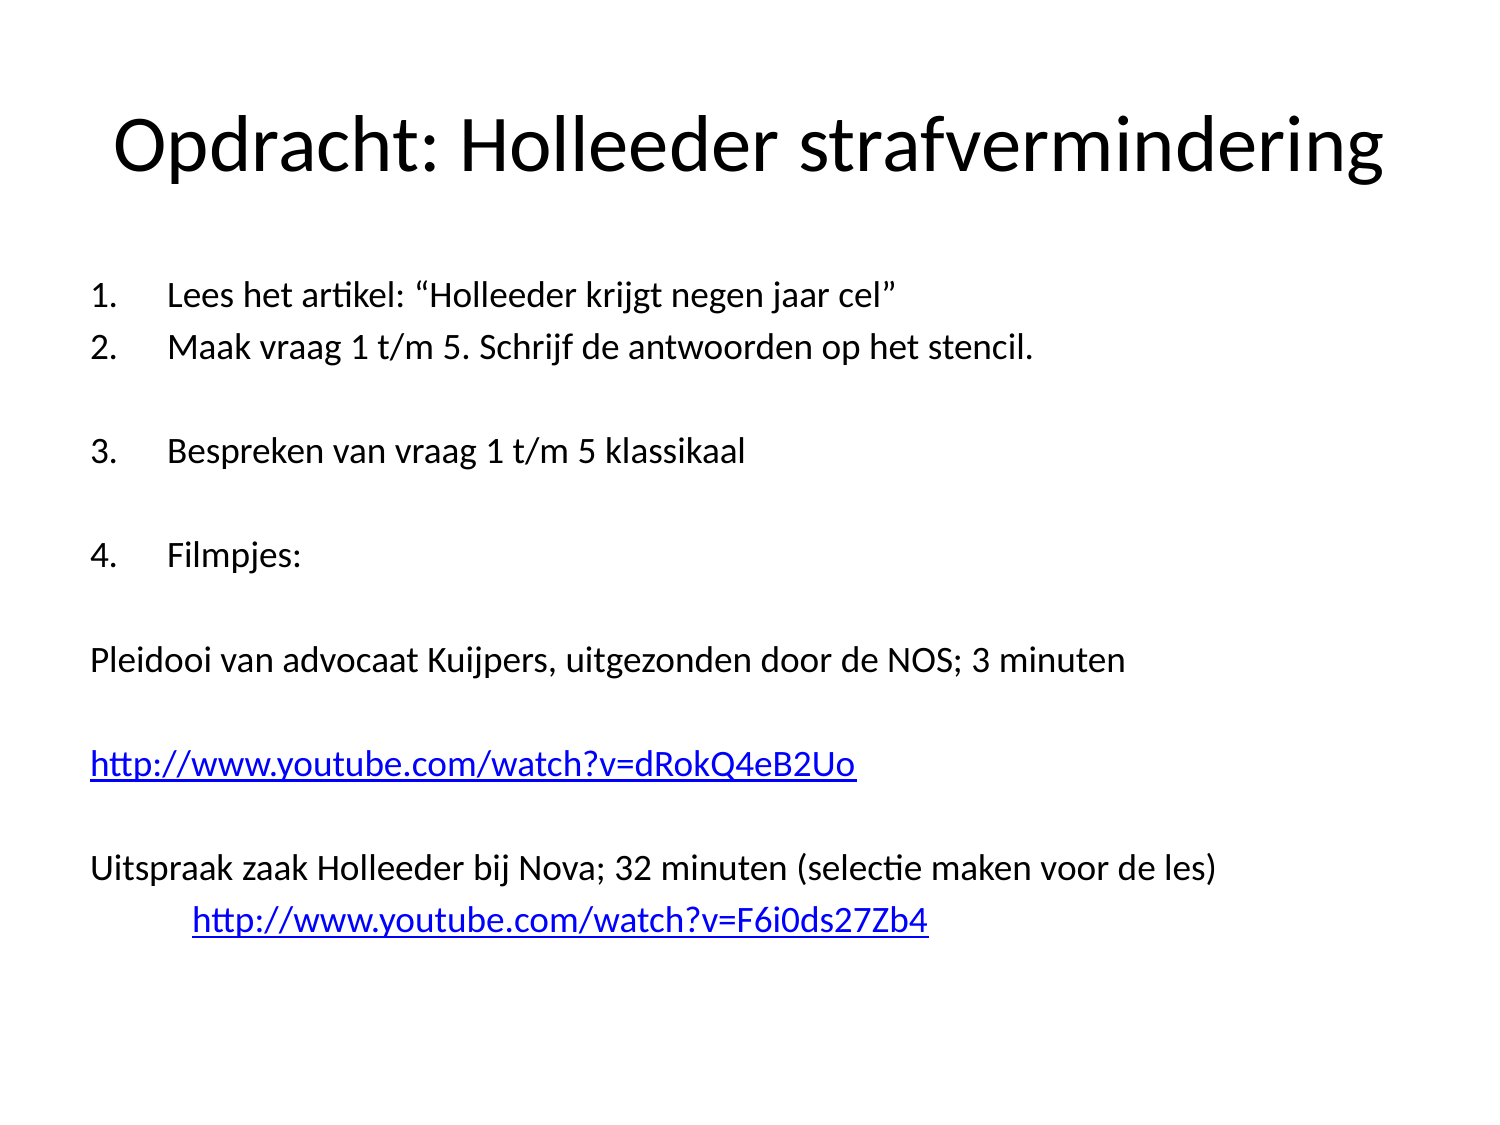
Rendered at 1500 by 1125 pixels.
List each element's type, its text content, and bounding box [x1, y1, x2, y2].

list Lees het artikel: “Holleeder krijgt negen jaar cel” Maak vraag 1 t/m 5. Schrijf de antwoorden op het stencil. Bespreken van vraag 1 t/m 5 klassikaal Filmpjes: Pleidooi van advocaat Kuijpers, uitgezonden door de NOS; 3 minuten http://www.youtube.com/watch?v=dRokQ4eB2Uo Uitspraak zaak Holleeder bij Nova; 32 minuten (selectie maken voor de les) http://www.youtube.com/watch?v=F6i0ds27Zb4 [75, 262, 1425, 1005]
title Opdracht: Holleeder strafvermindering [75, 45, 1425, 233]
